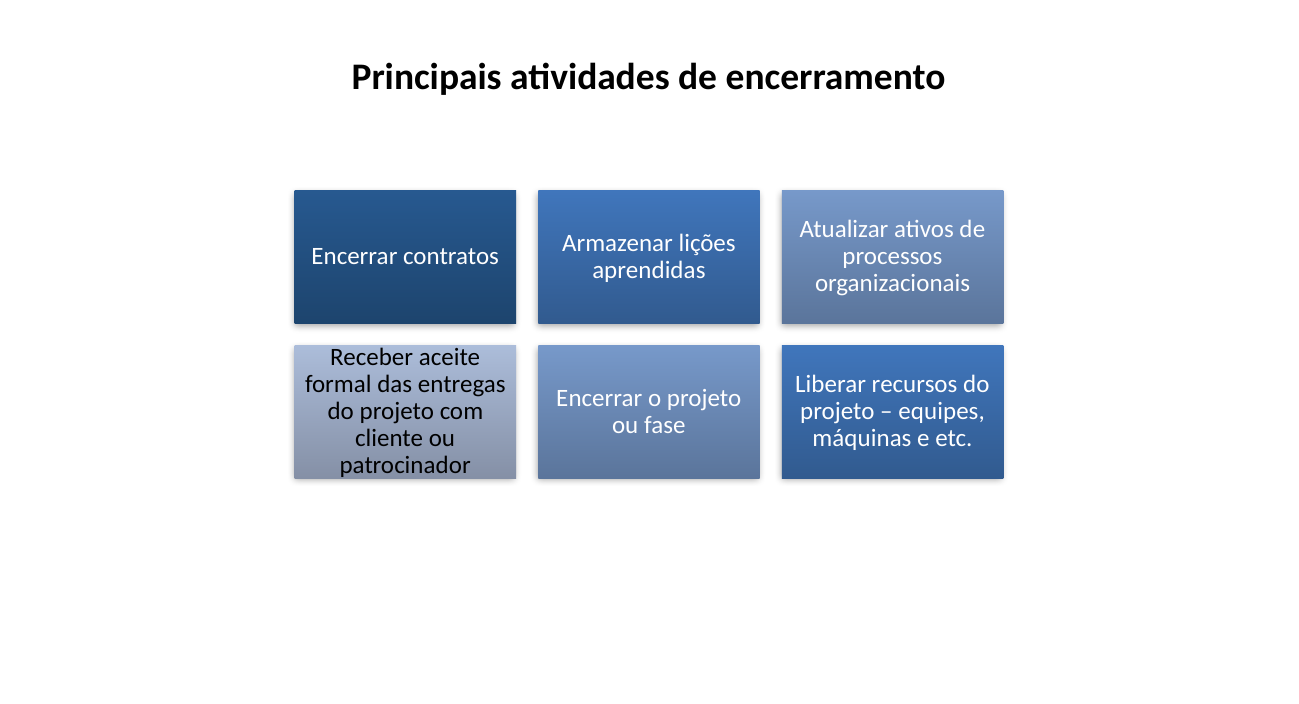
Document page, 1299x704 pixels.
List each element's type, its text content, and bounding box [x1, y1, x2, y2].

text_box Principais atividades de encerramento [0, 44, 1299, 106]
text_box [294, 190, 1004, 479]
